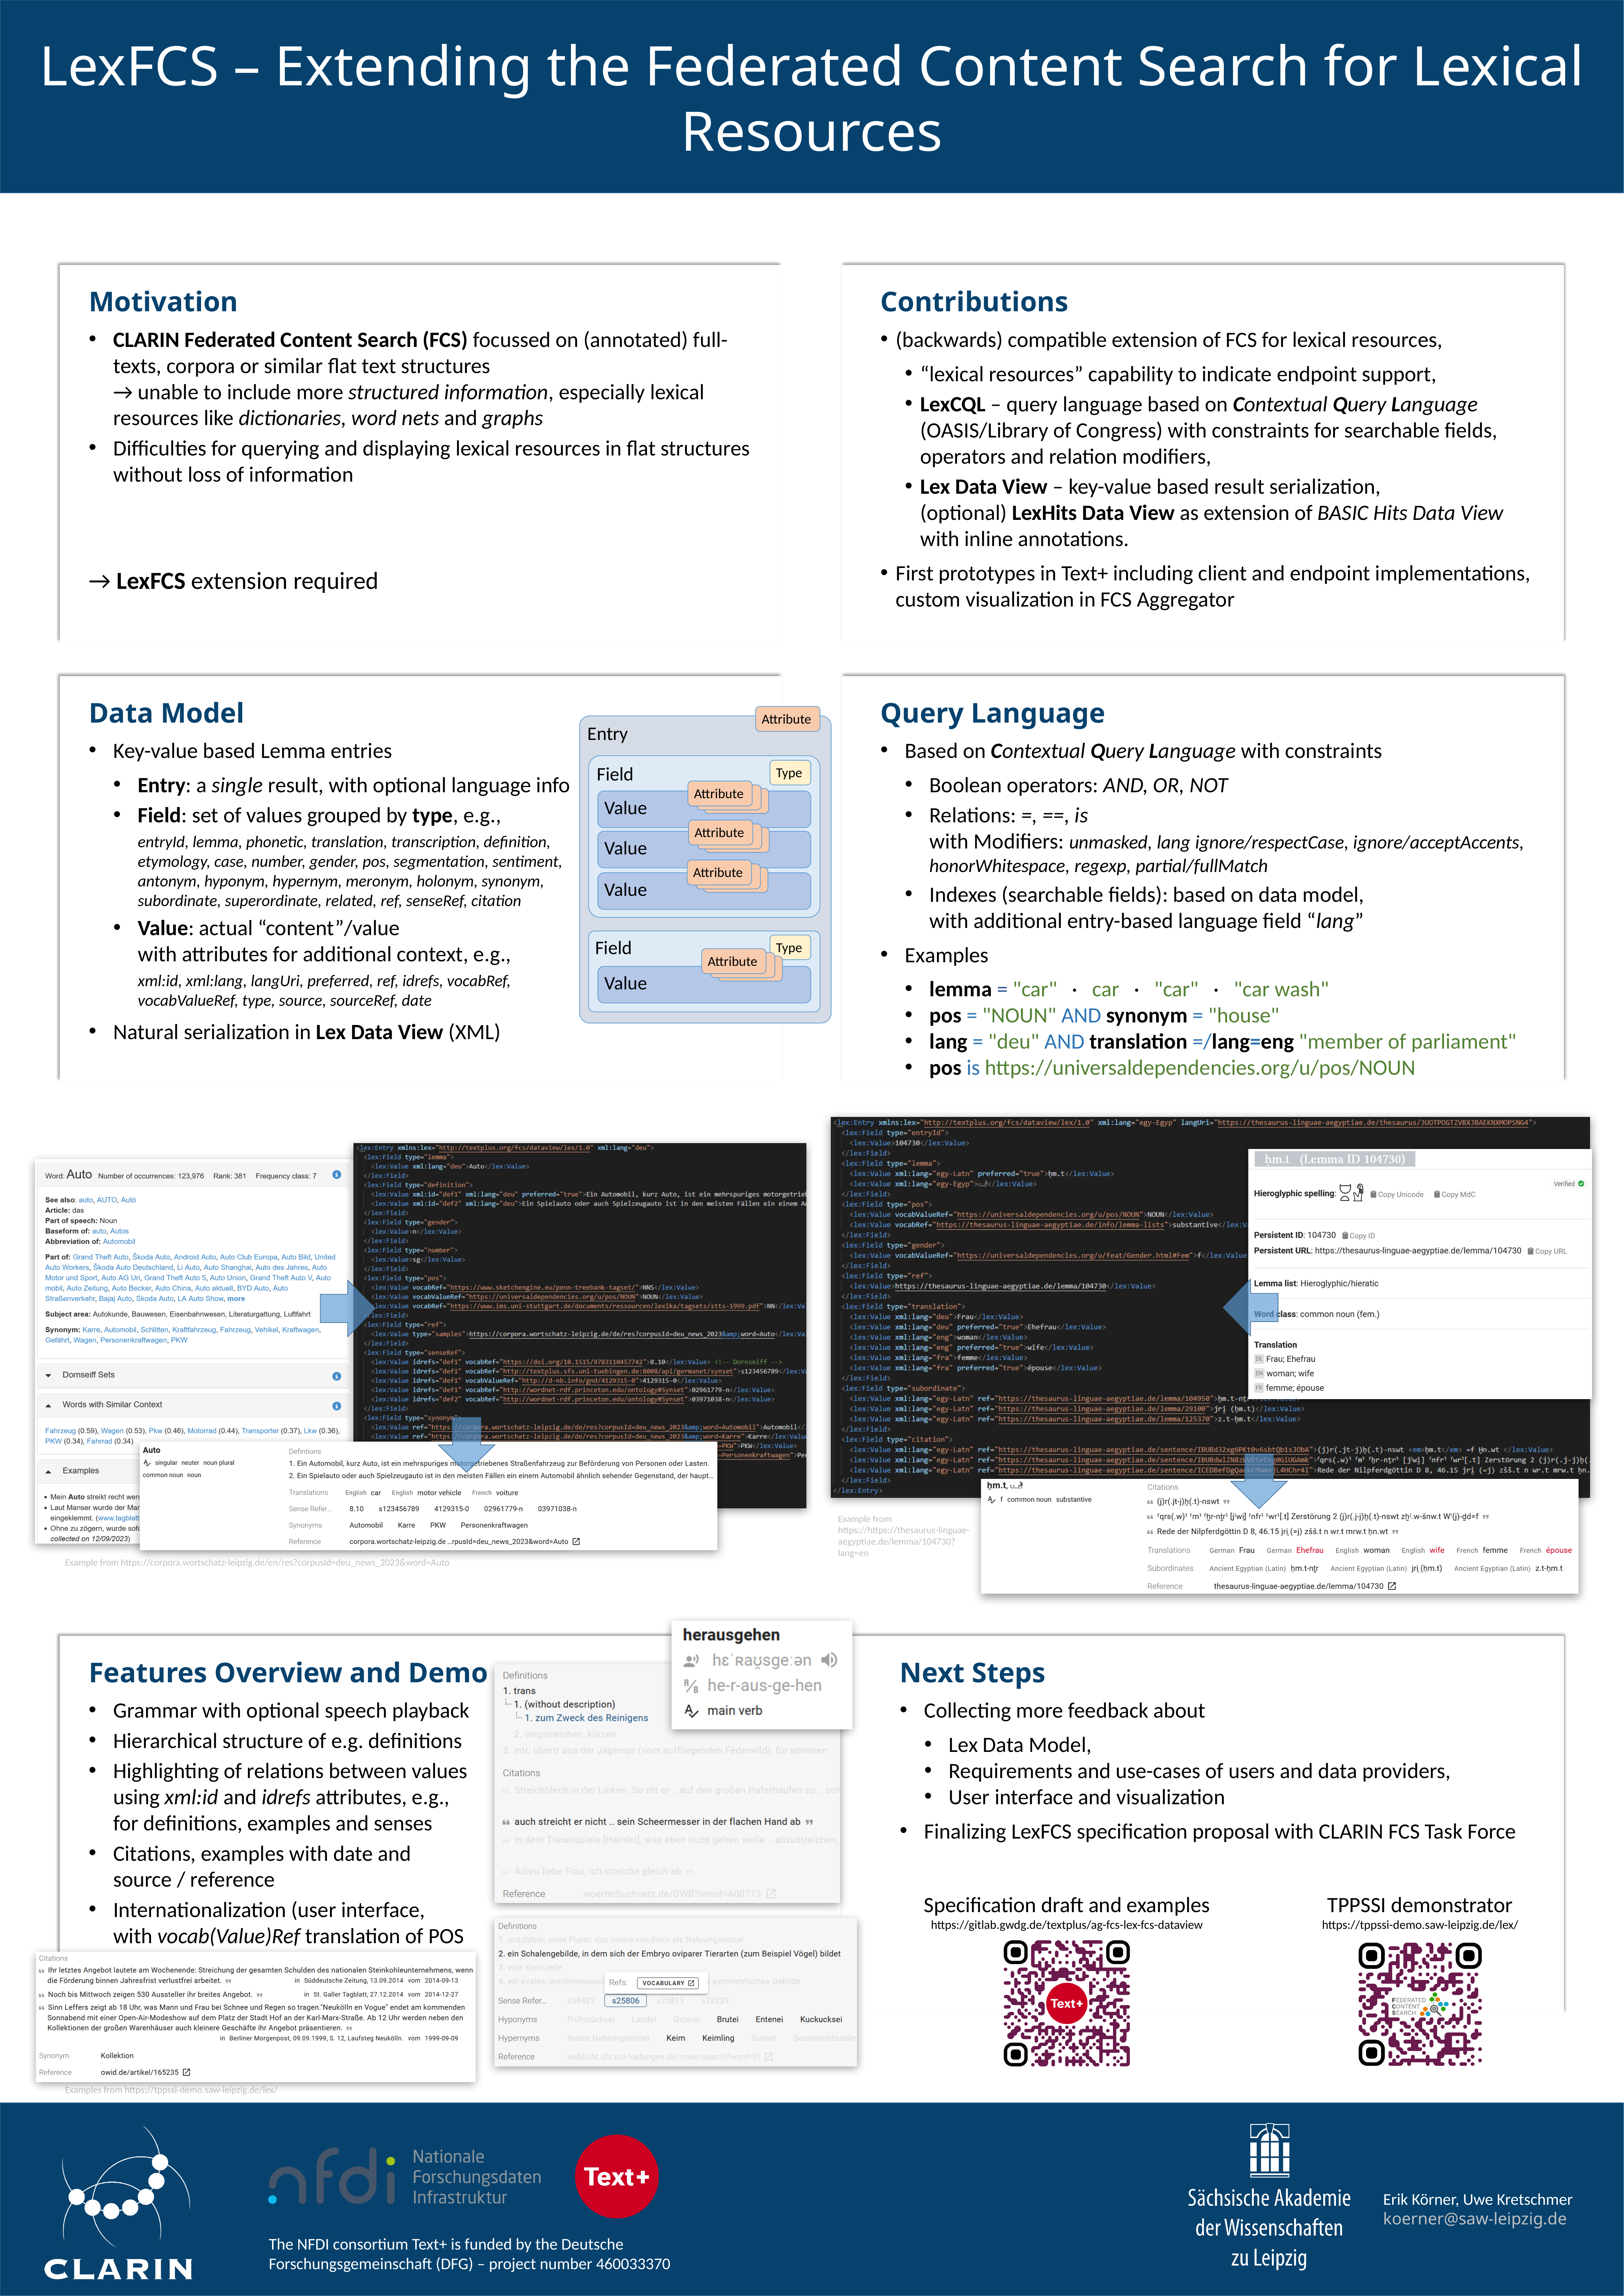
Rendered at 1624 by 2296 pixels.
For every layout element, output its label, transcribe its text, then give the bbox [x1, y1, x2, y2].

text_box Contributions (backwards) compatible extension of FCS for lexical resources, “lexical resources” capability to indicate endpoint support, LexCQL – query language based on Contextual Query Language (OASIS/Library of Congress) with constraints for searchable fields, operators and relation modifiers, Lex Data View – key-value based result serialization, (optional) LexHits Data View as extension of BASIC Hits Data View with inline annotations. First prototypes in Text+ including client and endpoint implementations, custom visualization in FCS Aggregator [842, 265, 1564, 643]
text_box LexFCS – Extending the Federated Content Search for Lexical Resources [0, 0, 1624, 193]
text_box [0, 2102, 1624, 2296]
picture [44, 2113, 192, 2280]
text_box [830, 1117, 1592, 1594]
text_box Query Language Based on Contextual Query Language with constraints Boolean operators: AND, OR, NOT Relations: =, ==, is with Modifiers: unmasked, lang ignore/respectCase, ignore/acceptAccents, honorWhitespace, regexp, partial/fullMatch Indexes (searchable fields): based on data model, with additional entry-based language field “lang” Examples lemma = "car" · car · "car" · "car wash" pos = "NOUN" AND synonym = "house" lang = "deu" AND translation =/lang=eng "member of parliament" pos is https://universaldependencies.org/u/pos/NOUN [842, 676, 1564, 1082]
text_box Motivation CLARIN Federated Content Search (FCS) focussed on (annotated) full-texts, corpora or similar flat text structures → unable to include more structured information, especially lexical resources like dictionaries, word nets and graphs Difficulties for querying and displaying lexical resources in flat structures without loss of information → LexFCS extension required [60, 265, 782, 643]
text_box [60, 676, 831, 1082]
text_box Erik Körner, Uwe Kretschmer koerner@saw-leipzig.de [1378, 2186, 1624, 2245]
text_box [236, 2116, 695, 2276]
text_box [36, 1621, 857, 2098]
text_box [857, 1636, 1564, 2066]
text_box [35, 1143, 807, 1570]
picture [1184, 2111, 1355, 2282]
